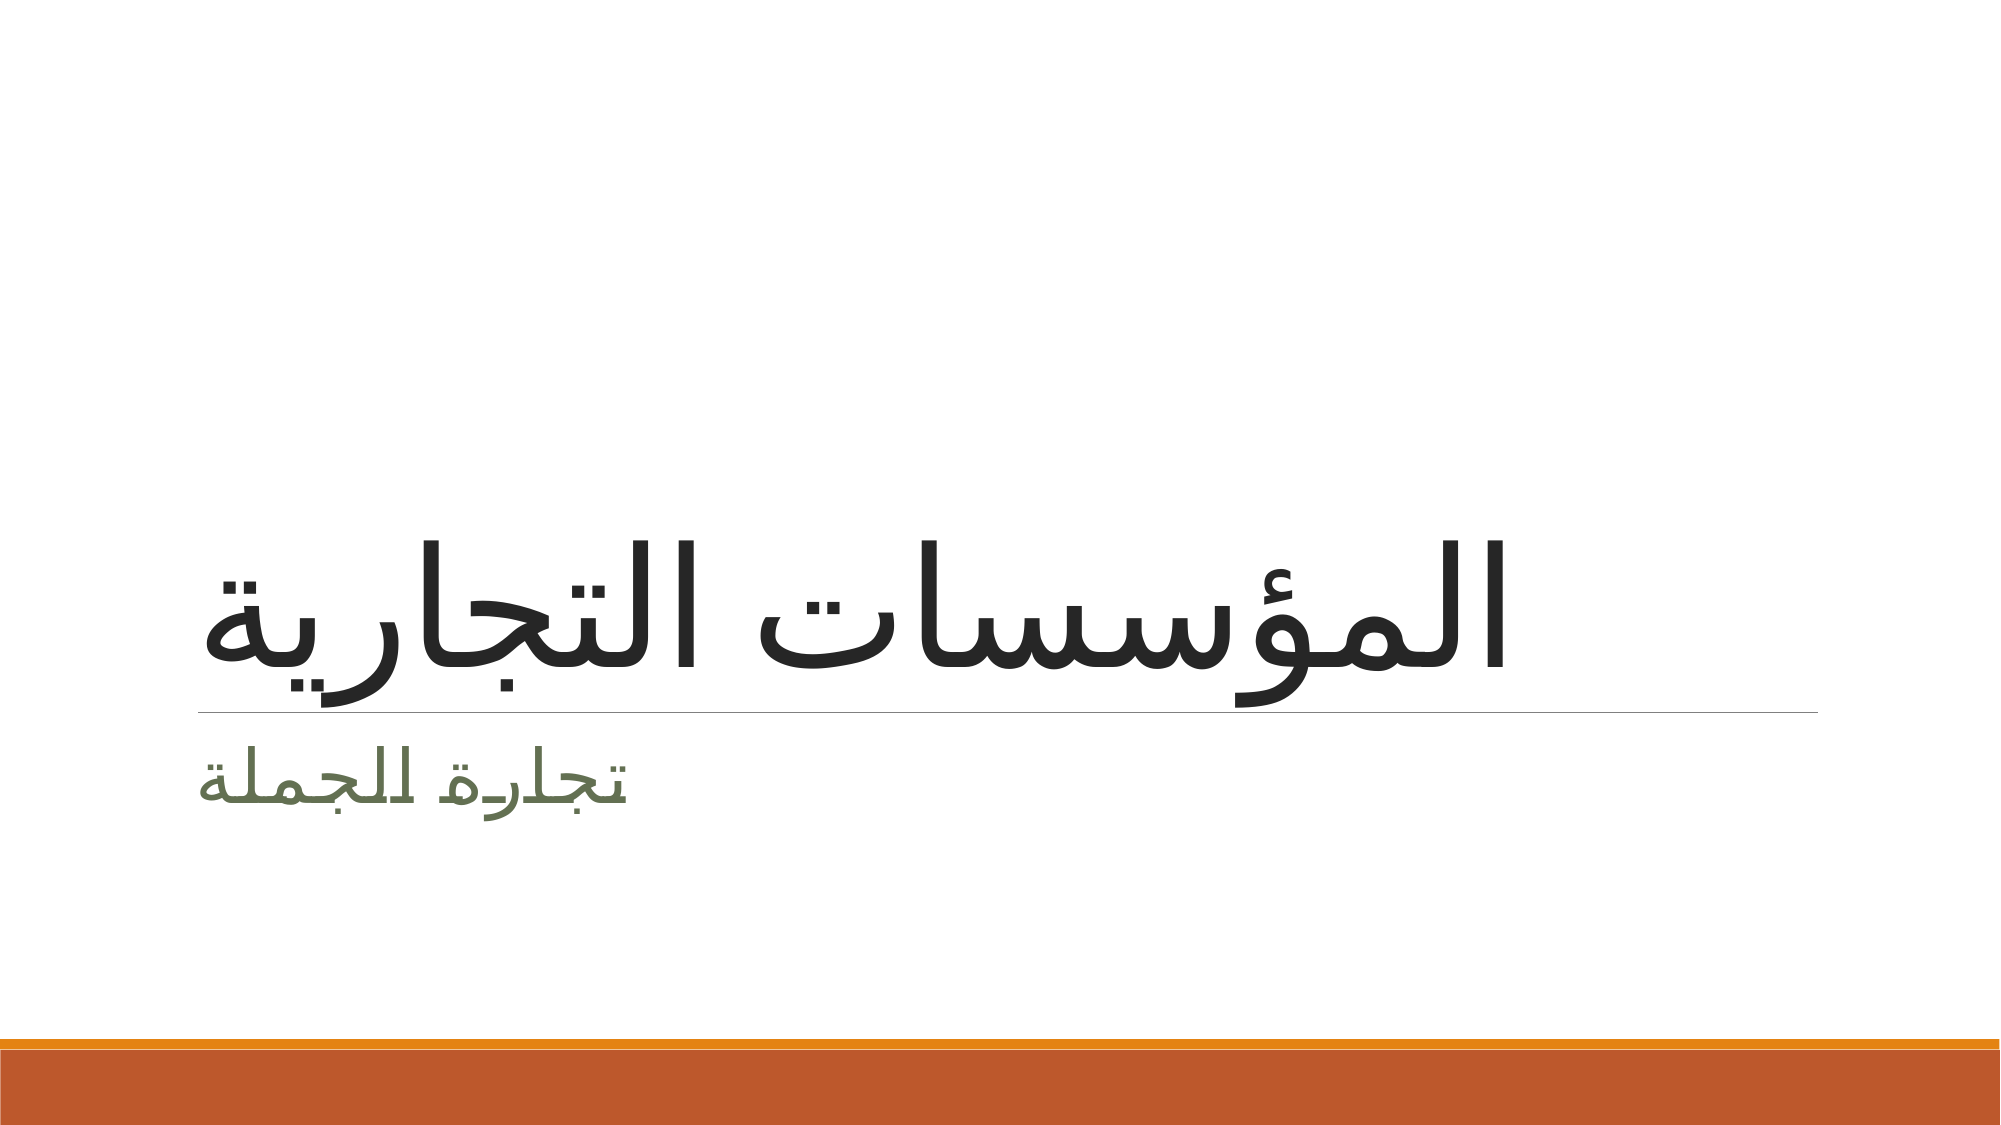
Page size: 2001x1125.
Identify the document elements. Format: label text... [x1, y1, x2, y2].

title المؤسسات التجارية [180, 124, 1830, 710]
subtitle تجارة الجملة [180, 730, 1831, 919]
